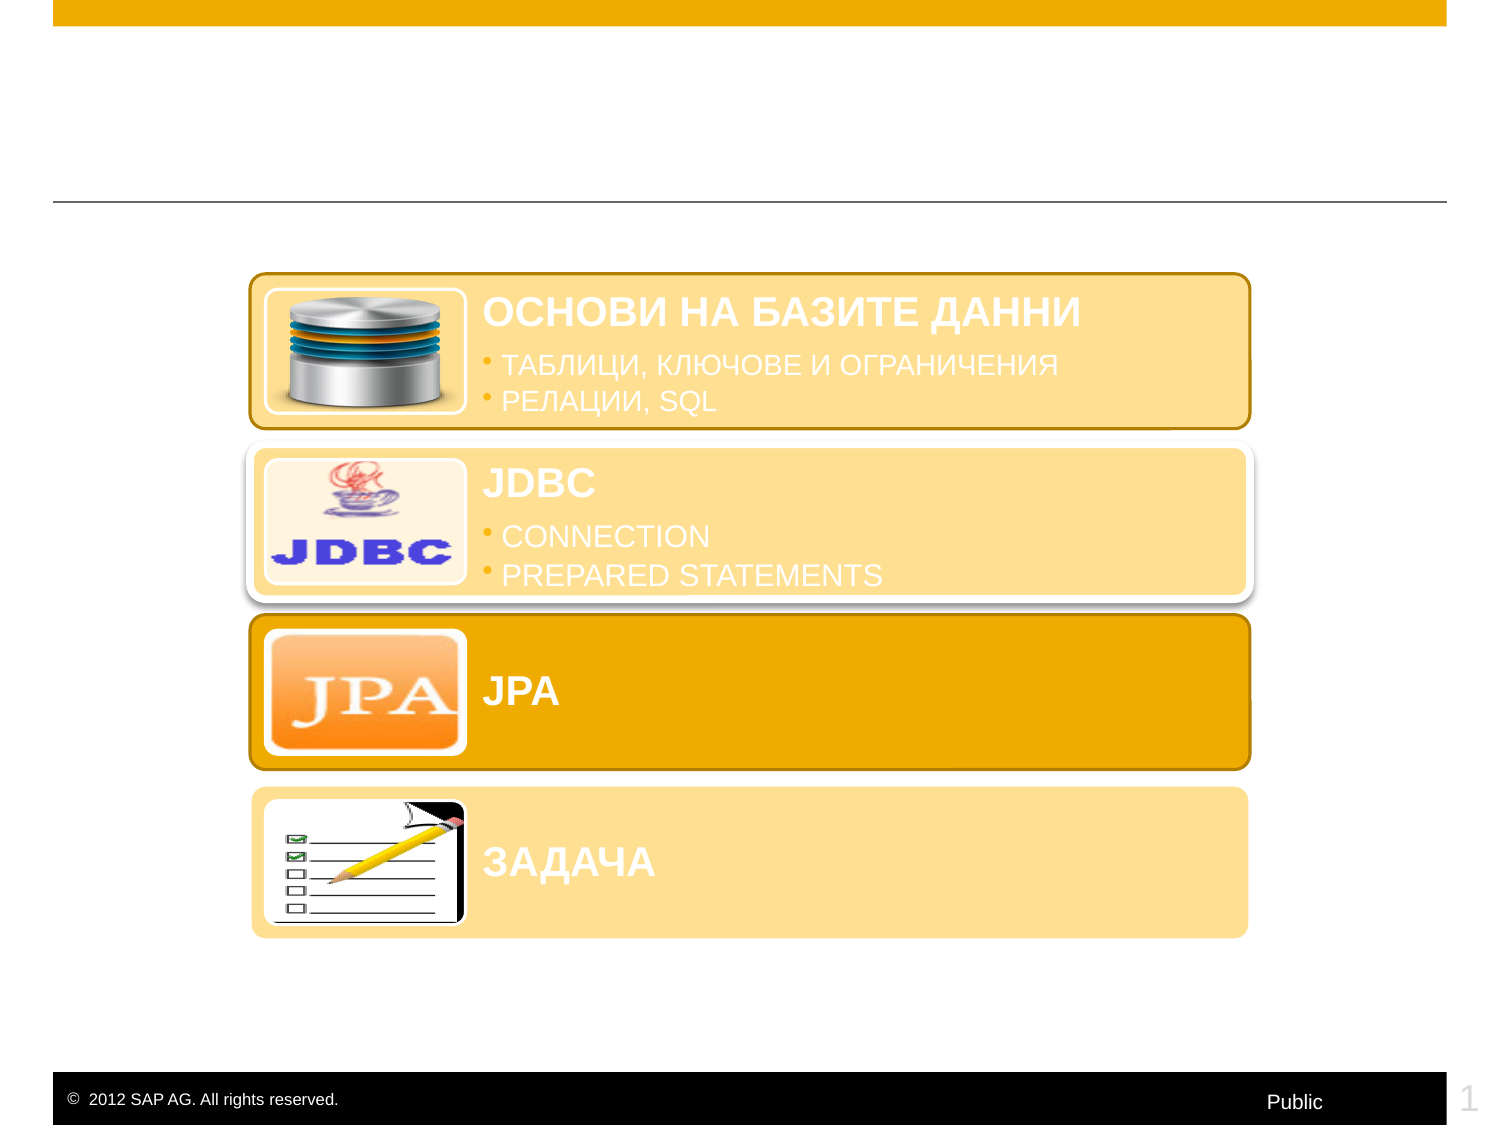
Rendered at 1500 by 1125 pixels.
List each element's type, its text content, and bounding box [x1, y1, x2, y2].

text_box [249, 273, 1251, 941]
text_box 1 [1458, 1074, 1500, 1120]
